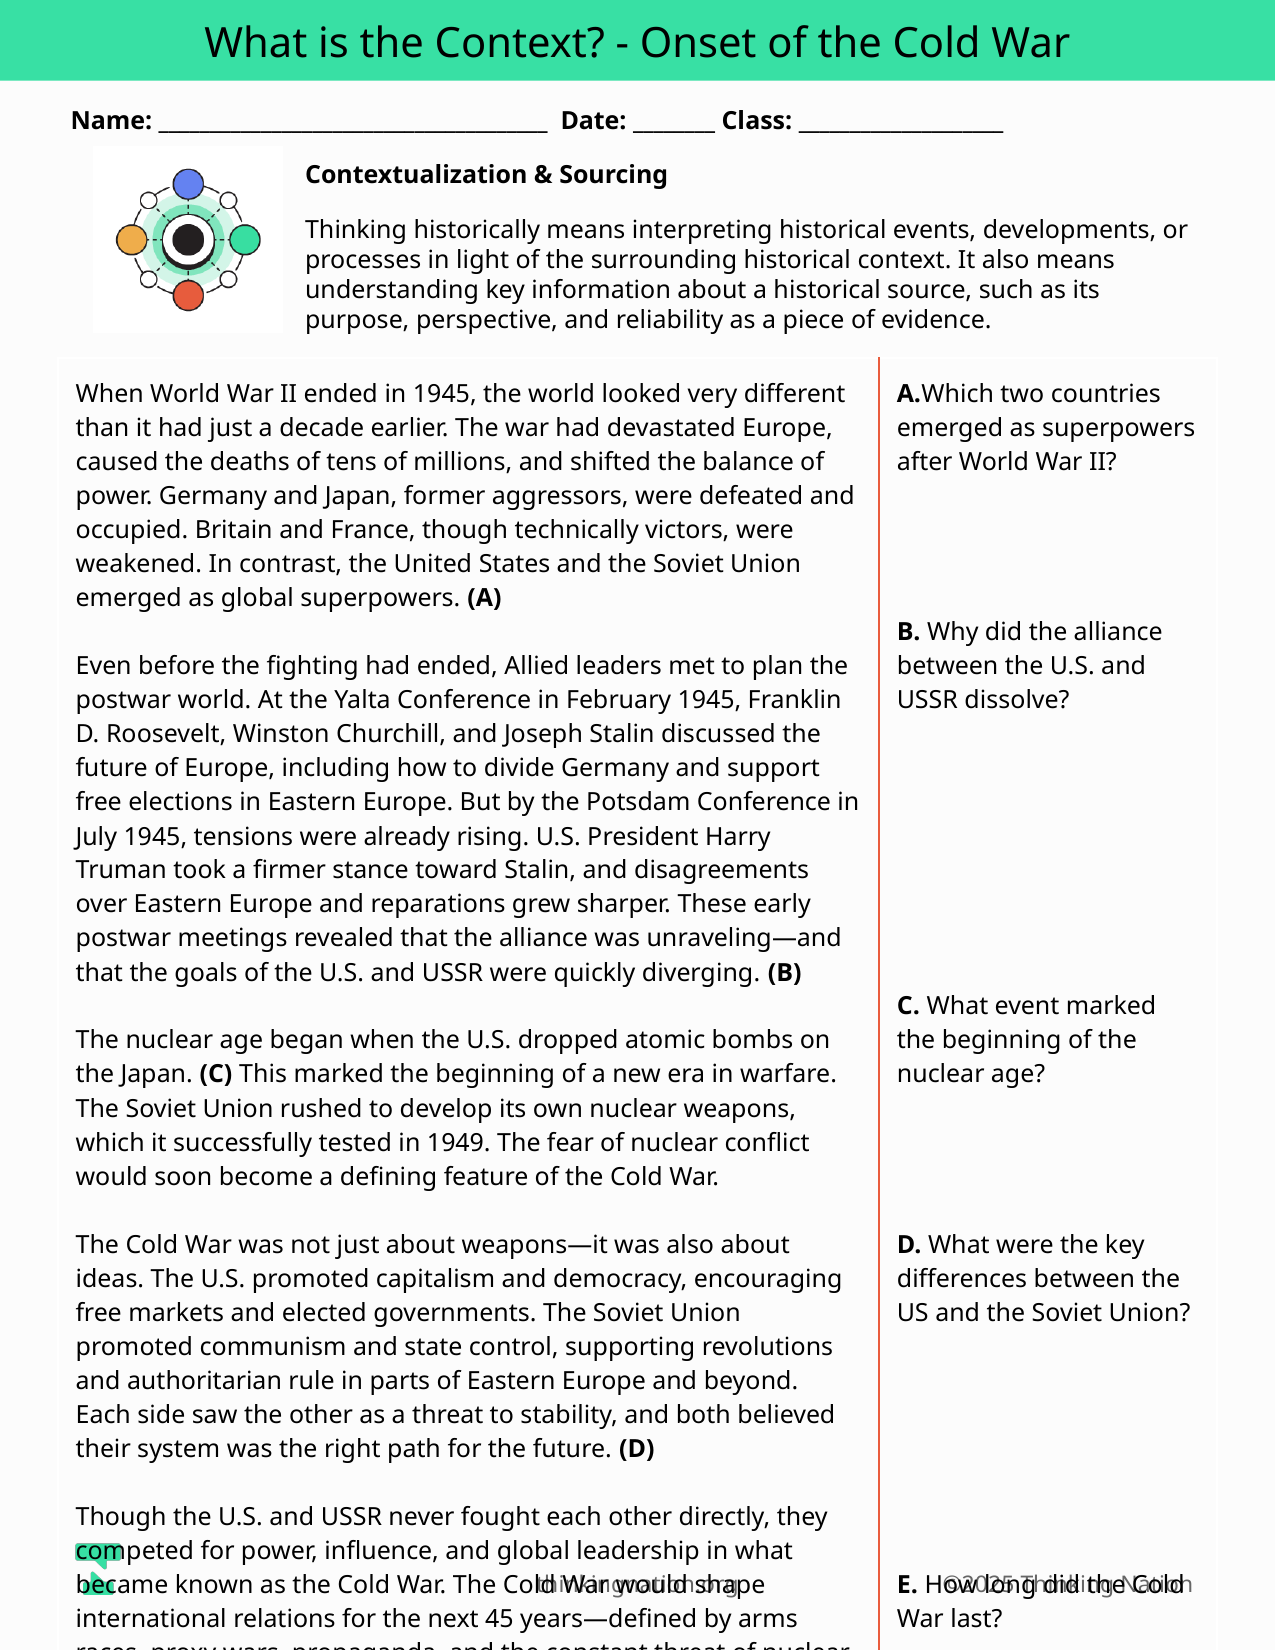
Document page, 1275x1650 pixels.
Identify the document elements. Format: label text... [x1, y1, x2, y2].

text_box Contextualization & Sourcing Thinking historically means interpreting historical events, developments, or processes in light of the surrounding historical context. It also means understanding key information about a historical source, such as its purpose, perspective, and reliability as a piece of evidence. [286, 149, 1218, 341]
text_box What is the Context? - Onset of the Cold War [0, 0, 1275, 81]
table_header A.Which two countries emerged as superpowers after World War II? B. Why did the alliance between the U.S. and USSR dissolve? C. What event marked the beginning of the nuclear age? D. What were the key differences between the US and the Soviet Union? E. How long did the Cold War last? [880, 359, 1216, 1650]
picture [93, 146, 283, 334]
picture [62, 1533, 134, 1605]
table_header When World War II ended in 1945, the world looked very different than it had just a decade earlier. The war had devastated Europe, caused the deaths of tens of millions, and shifted the balance of power. Germany and Japan, former aggressors, were defeated and occupied. Britain and France, though technically victors, were weakened. In contrast, the United States and the Soviet Union emerged as global superpowers. (A) Even before the fighting had ended, Allied leaders met to plan the postwar world. At the Yalta Conference in February 1945, Franklin D. Roosevelt, Winston Churchill, and Joseph Stalin discussed the future of Europe, including how to divide Germany and support free elections in Eastern Europe. But by the Potsdam Conference in July 1945, tensions were already rising. U.S. President Harry Truman took a firmer stance toward Stalin, and disagreements over Eastern Europe and reparations grew sharper. These early postwar meetings revealed that the alliance was unraveling—and that the goals of the U.S. and USSR were quickly diverging. (B) The nuclear age began when the U.S. dropped atomic bombs on the Japan. (C) This marked the beginning of a new era in warfare. The Soviet Union rushed to develop its own nuclear weapons, which it successfully tested in 1949. The fear of nuclear conflict would soon become a defining feature of the Cold War. The Cold War was not just about weapons—it was also about ideas. The U.S. promoted capitalism and democracy, encouraging free markets and elected governments. The Soviet Union promoted communism and state control, supporting revolutions and authoritarian rule in parts of Eastern Europe and beyond. Each side saw the other as a threat to stability, and both believed their system was the right path for the future. (D) Though the U.S. and USSR never fought each other directly, they competed for power, influence, and global leadership in what became known as the Cold War. The Cold War would shape international relations for the next 45 years—defined by arms races, proxy wars, propaganda, and the constant threat of nuclear annihilation. (E) [59, 359, 878, 1650]
text_box Name: ______________________________________ Date: ________ Class: ____________________ [55, 89, 1223, 149]
